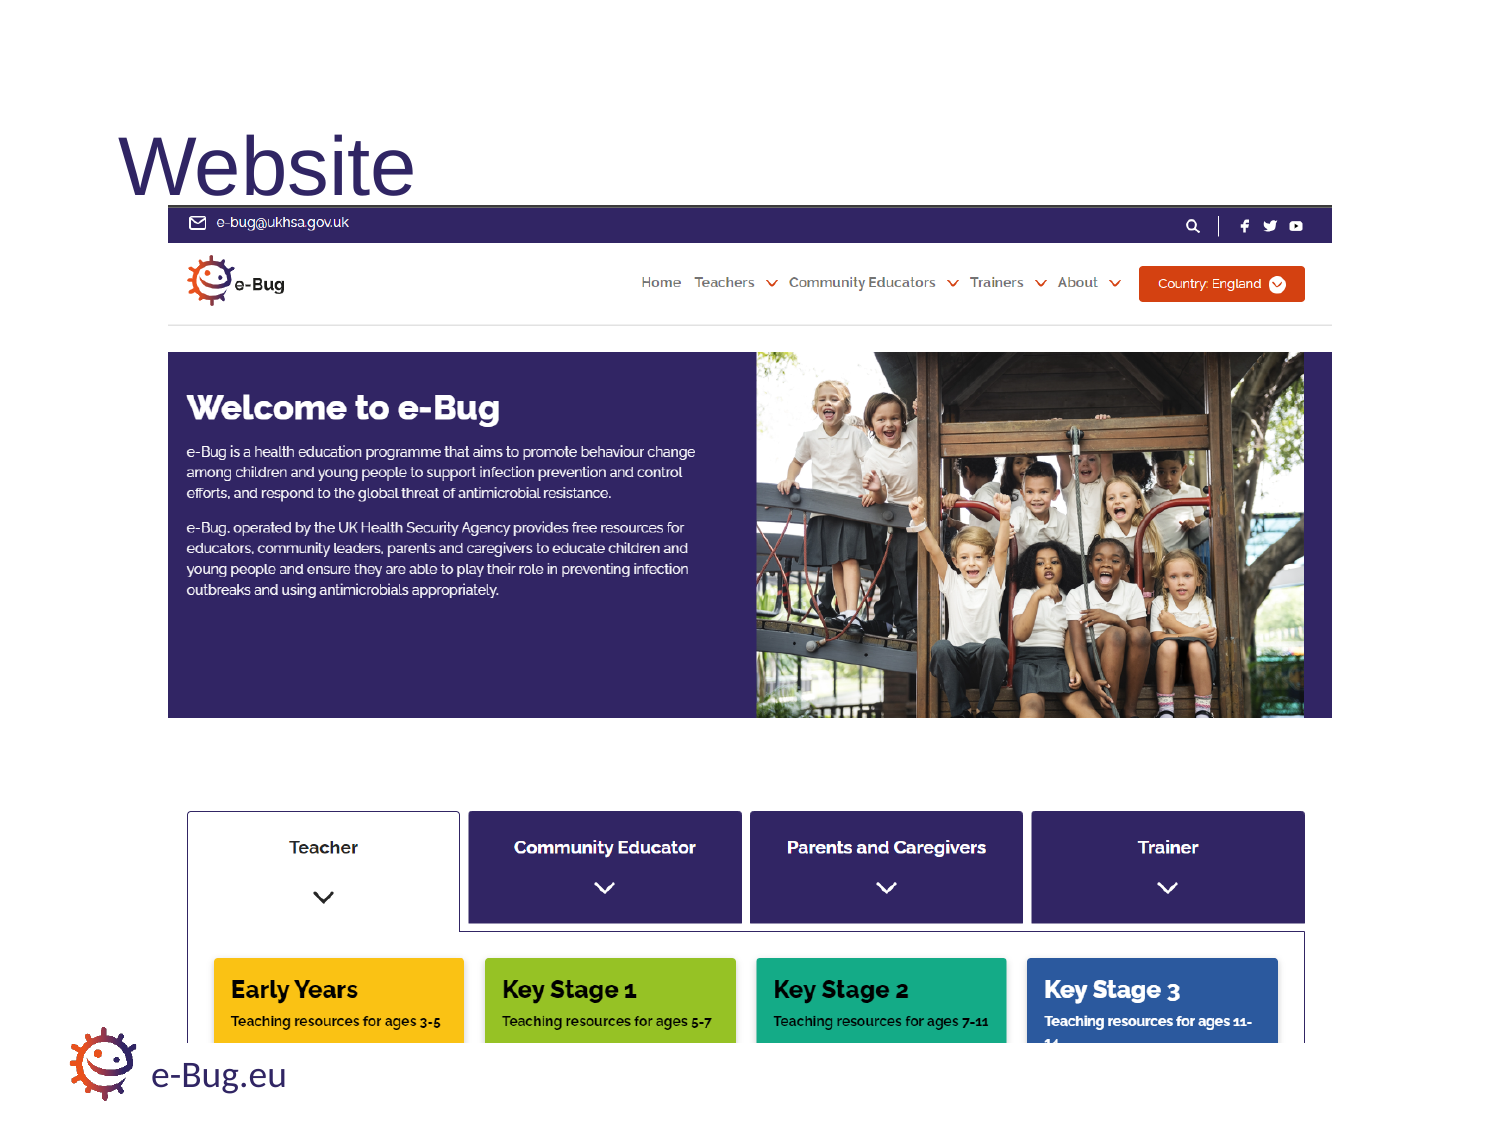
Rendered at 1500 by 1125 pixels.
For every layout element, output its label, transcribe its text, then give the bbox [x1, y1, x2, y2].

picture [168, 205, 1332, 1043]
title Website [103, 59, 1397, 278]
picture [69, 1027, 137, 1103]
footer e-Bug.eu [136, 1042, 643, 1103]
